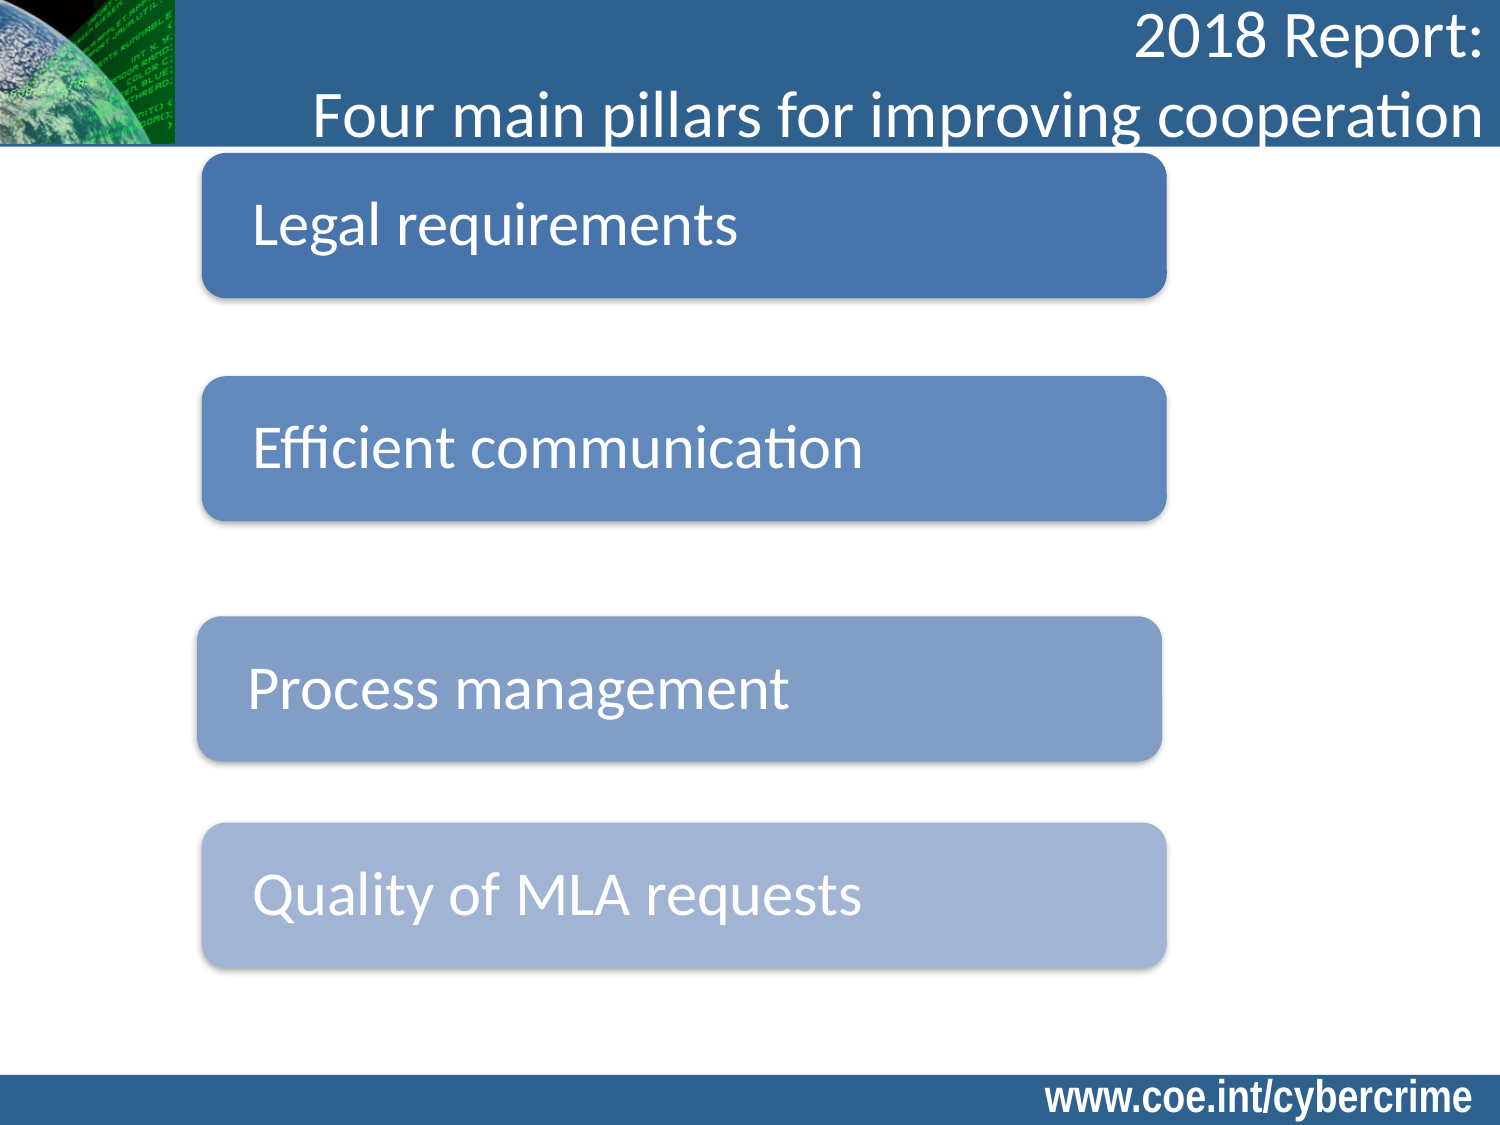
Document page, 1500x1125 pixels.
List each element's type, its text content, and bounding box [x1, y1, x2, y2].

text_box [0, 1073, 1030, 1125]
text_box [132, 150, 1500, 1022]
text_box 2018 Report: Four main pillars for improving cooperation [178, 0, 1500, 149]
picture [0, 0, 175, 144]
text_box www.coe.int/cybercrime [1030, 1059, 1500, 1125]
